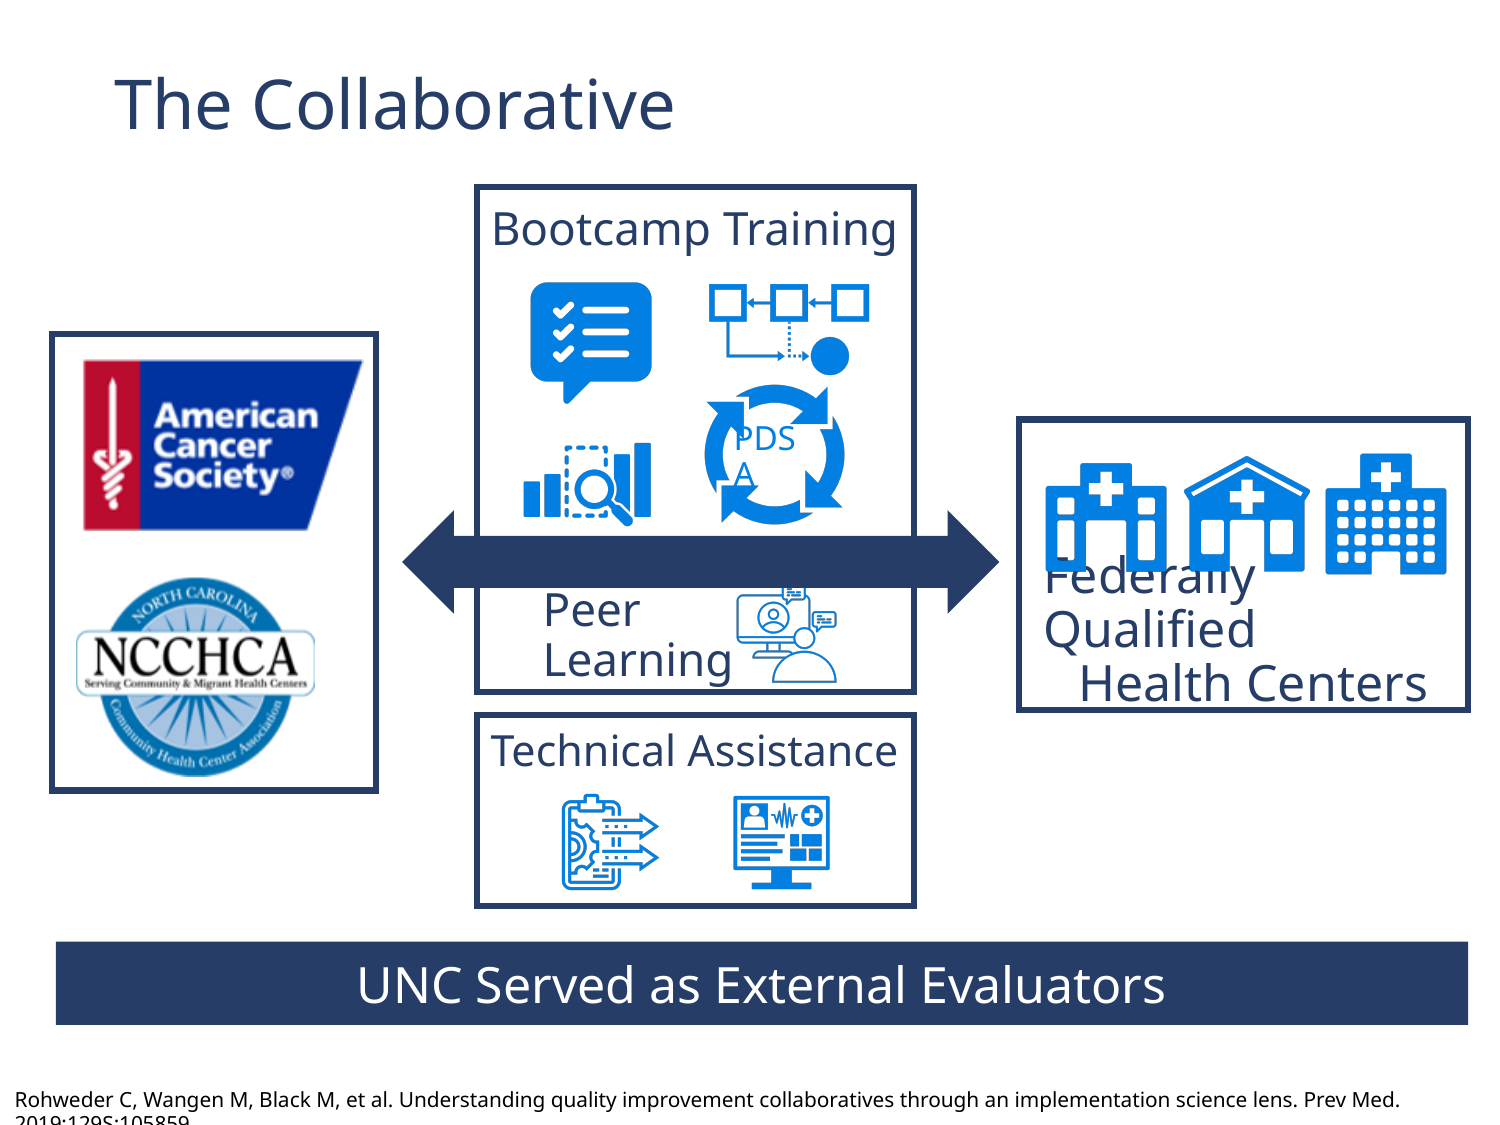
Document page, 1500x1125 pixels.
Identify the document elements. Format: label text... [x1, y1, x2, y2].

text_box UNC Served as External Evaluators [55, 941, 1469, 1026]
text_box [51, 334, 376, 791]
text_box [475, 187, 914, 551]
text_box The Collaborative [99, 62, 1394, 211]
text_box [477, 561, 914, 712]
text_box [475, 715, 914, 907]
text_box Rohweder C, Wangen M, Black M, et al. Understanding quality improvement collaboratives through an implementation science lens. Prev Med. 2019;129S:105859. [0, 1078, 1500, 1125]
text_box [400, 507, 1001, 617]
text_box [1009, 414, 1486, 711]
